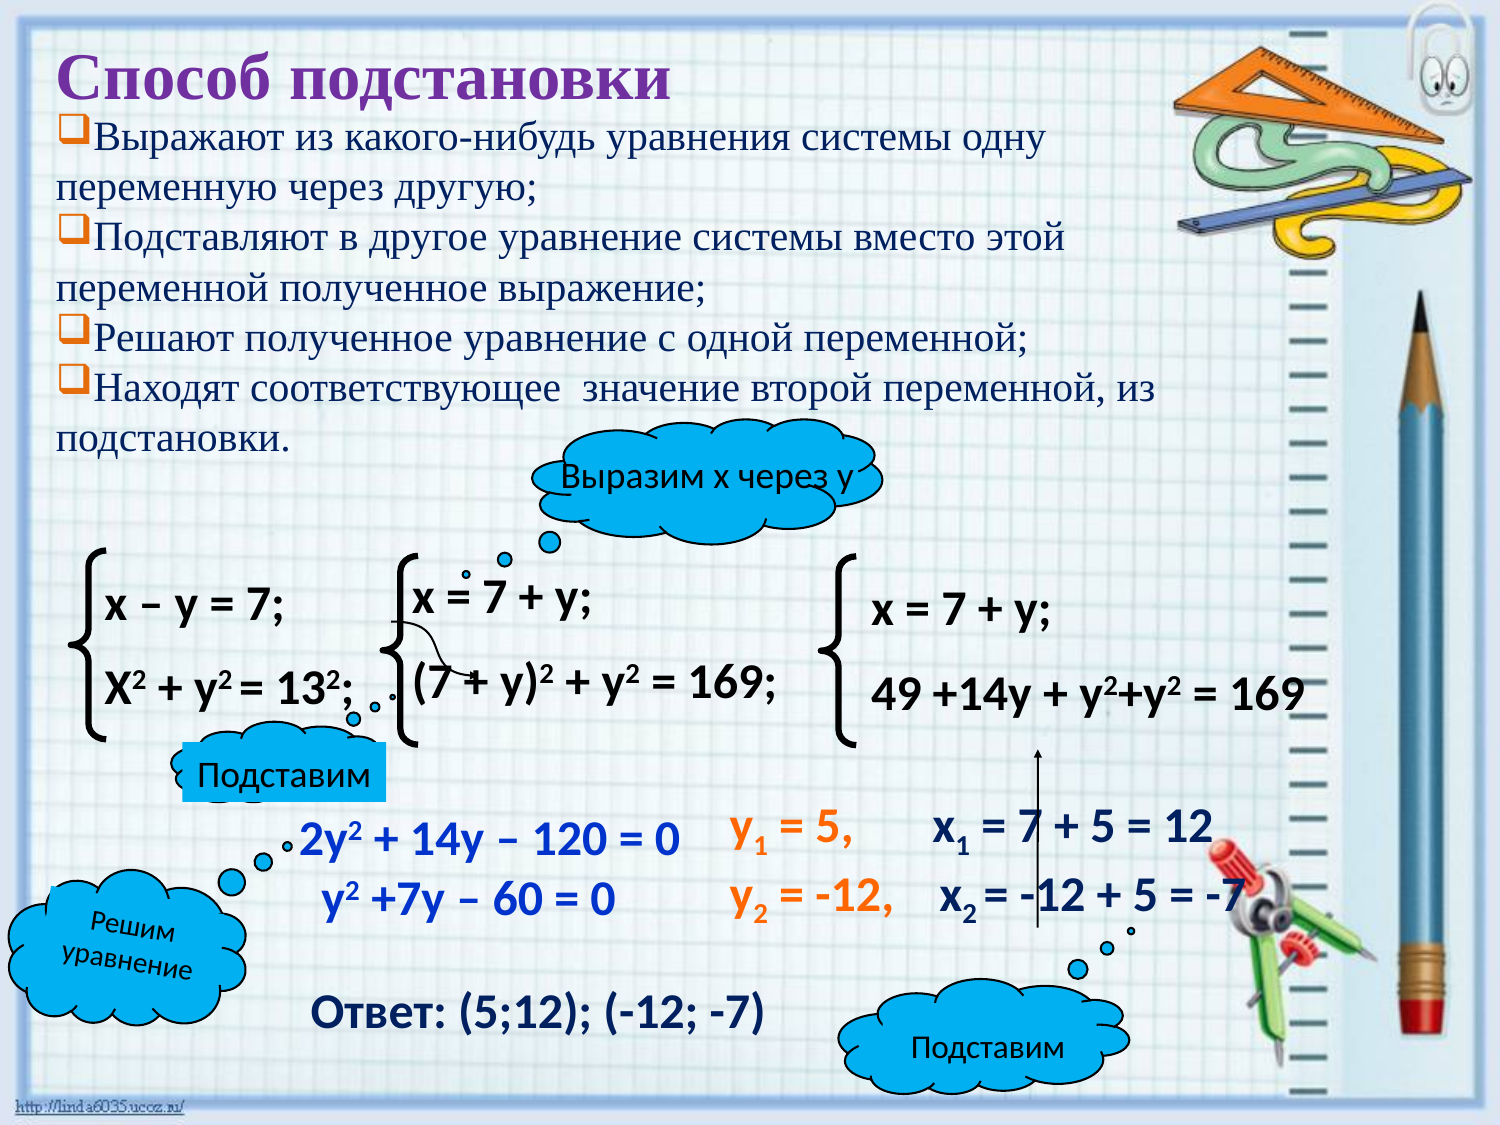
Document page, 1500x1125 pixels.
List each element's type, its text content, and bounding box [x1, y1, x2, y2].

text_box y1 = 5, x1 = 7 + 5 = 12 y2 = -12, x2 = -12 + 5 = -7 [714, 785, 833, 937]
text_box x – y = 7; X2 + y2 = 132; [89, 562, 397, 723]
text_box x = 7 + y; 49 +14y + y2+y2 = 169 [856, 568, 1500, 729]
text_box [820, 556, 857, 746]
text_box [838, 749, 1130, 1095]
text_box Ответ: (5;12); (-12; -7) [295, 970, 792, 1046]
text_box y1 = 5, x1 = 7 + 5 = 12 y2 = -12, x2 = -12 + 5 = -7 [1135, 785, 1285, 937]
text_box [70, 550, 107, 740]
picture [0, 0, 1500, 1125]
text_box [7, 870, 248, 1029]
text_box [170, 621, 479, 803]
text_box 2y2 + 14y – 120 = 0 y2 +7y – 60 = 0 [284, 797, 710, 933]
text_box Выражают из какого-нибудь уравнения системы одну переменную через другую; Подставляют в другое уравнение системы вместо этой переменной полученное выражение; Решают полученное уравнение с одной переменной; Находят соответствующее значение второй переменной, из подстановки. [41, 101, 1258, 467]
text_box x = 7 + y; (7 + y)2 + y2 = 169; [397, 555, 894, 716]
text_box Способ подстановки [41, 26, 703, 101]
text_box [531, 418, 883, 545]
